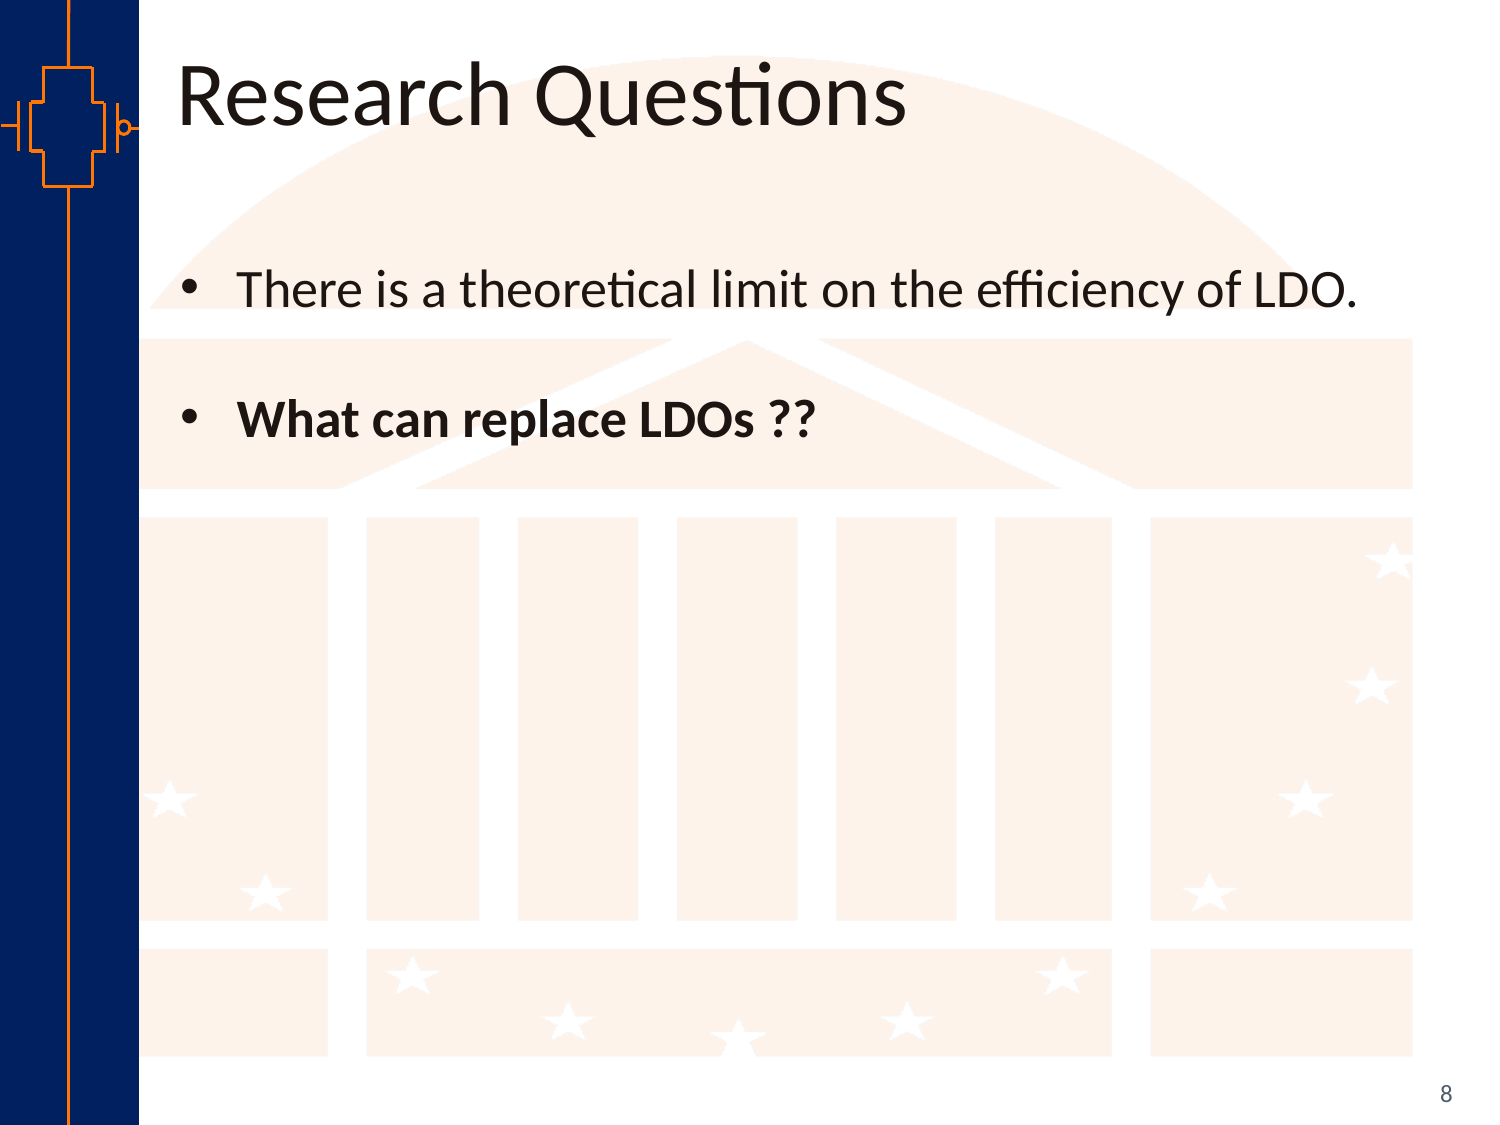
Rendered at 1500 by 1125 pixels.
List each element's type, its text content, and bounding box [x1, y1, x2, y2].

slide_number 8 [1425, 1062, 1488, 1123]
text_box There is a theoretical limit on the efficiency of LDO. What can replace LDOs ?? [165, 245, 1497, 586]
text_box Research Questions [161, 26, 1500, 261]
